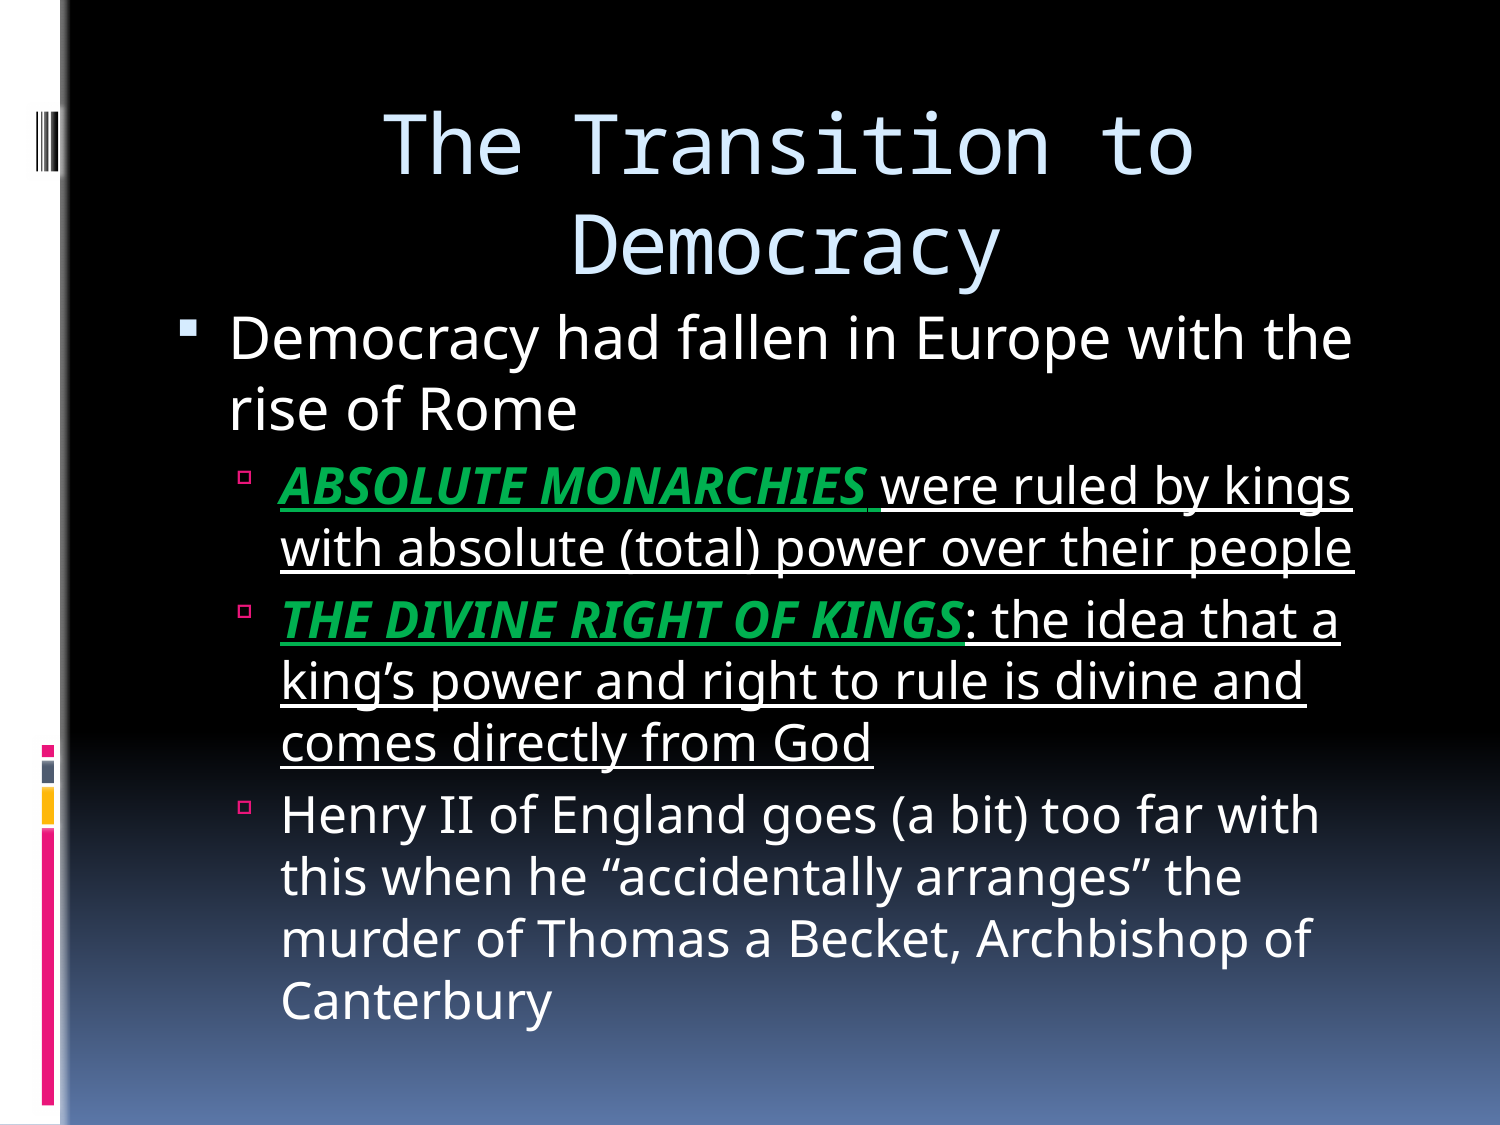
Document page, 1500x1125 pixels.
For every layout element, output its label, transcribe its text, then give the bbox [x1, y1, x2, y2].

list Democracy had fallen in Europe with the rise of Rome ABSOLUTE MONARCHIES were ruled by kings with absolute (total) power over their people THE DIVINE RIGHT OF KINGS: the idea that a king’s power and right to rule is divine and comes directly from God Henry II of England goes (a bit) too far with this when he “accidentally arranges” the murder of Thomas a Becket, Archbishop of Canterbury [150, 292, 1425, 1043]
title The Transition to Democracy [150, 83, 1425, 234]
